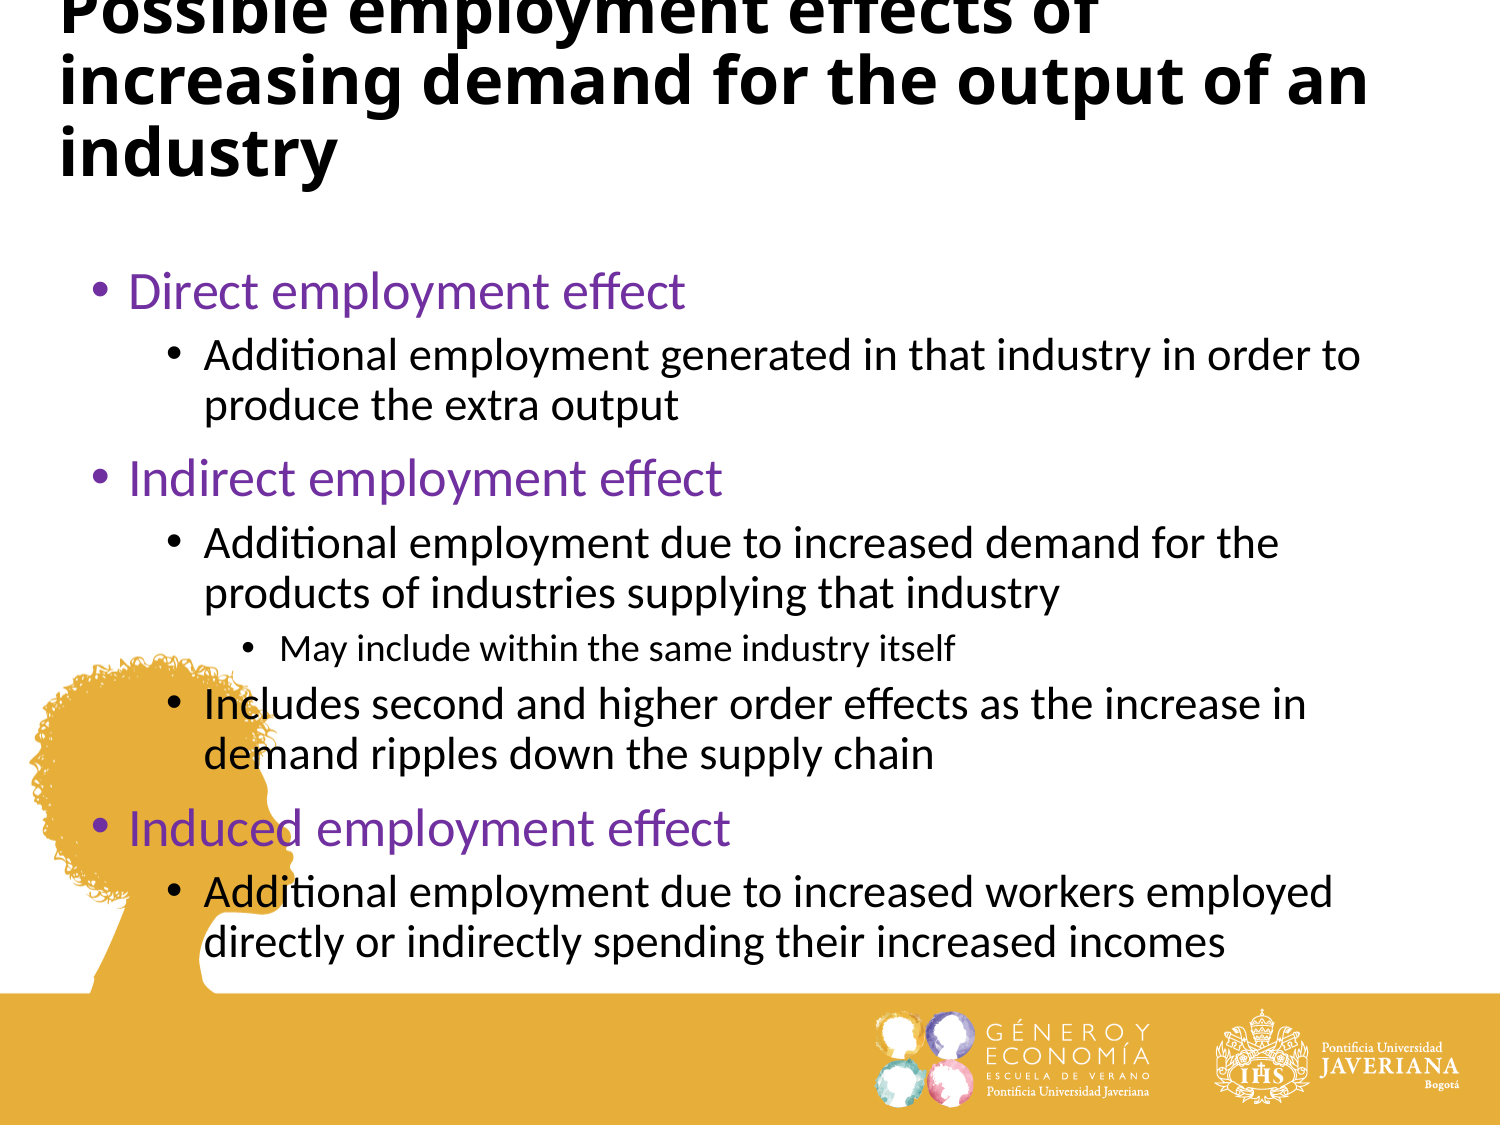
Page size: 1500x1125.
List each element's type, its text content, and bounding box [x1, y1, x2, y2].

picture [0, 0, 1500, 1125]
list Direct employment effect Additional employment generated in that industry in order to produce the extra output Indirect employment effect Additional employment due to increased demand for the products of industries supplying that industry May include within the same industry itself Includes second and higher order effects as the increase in demand ripples down the supply chain Induced employment effect Additional employment due to increased workers employed directly or indirectly spending their increased incomes [75, 254, 1400, 984]
title Possible employment effects of increasing demand for the output of an industry [43, 12, 1465, 155]
